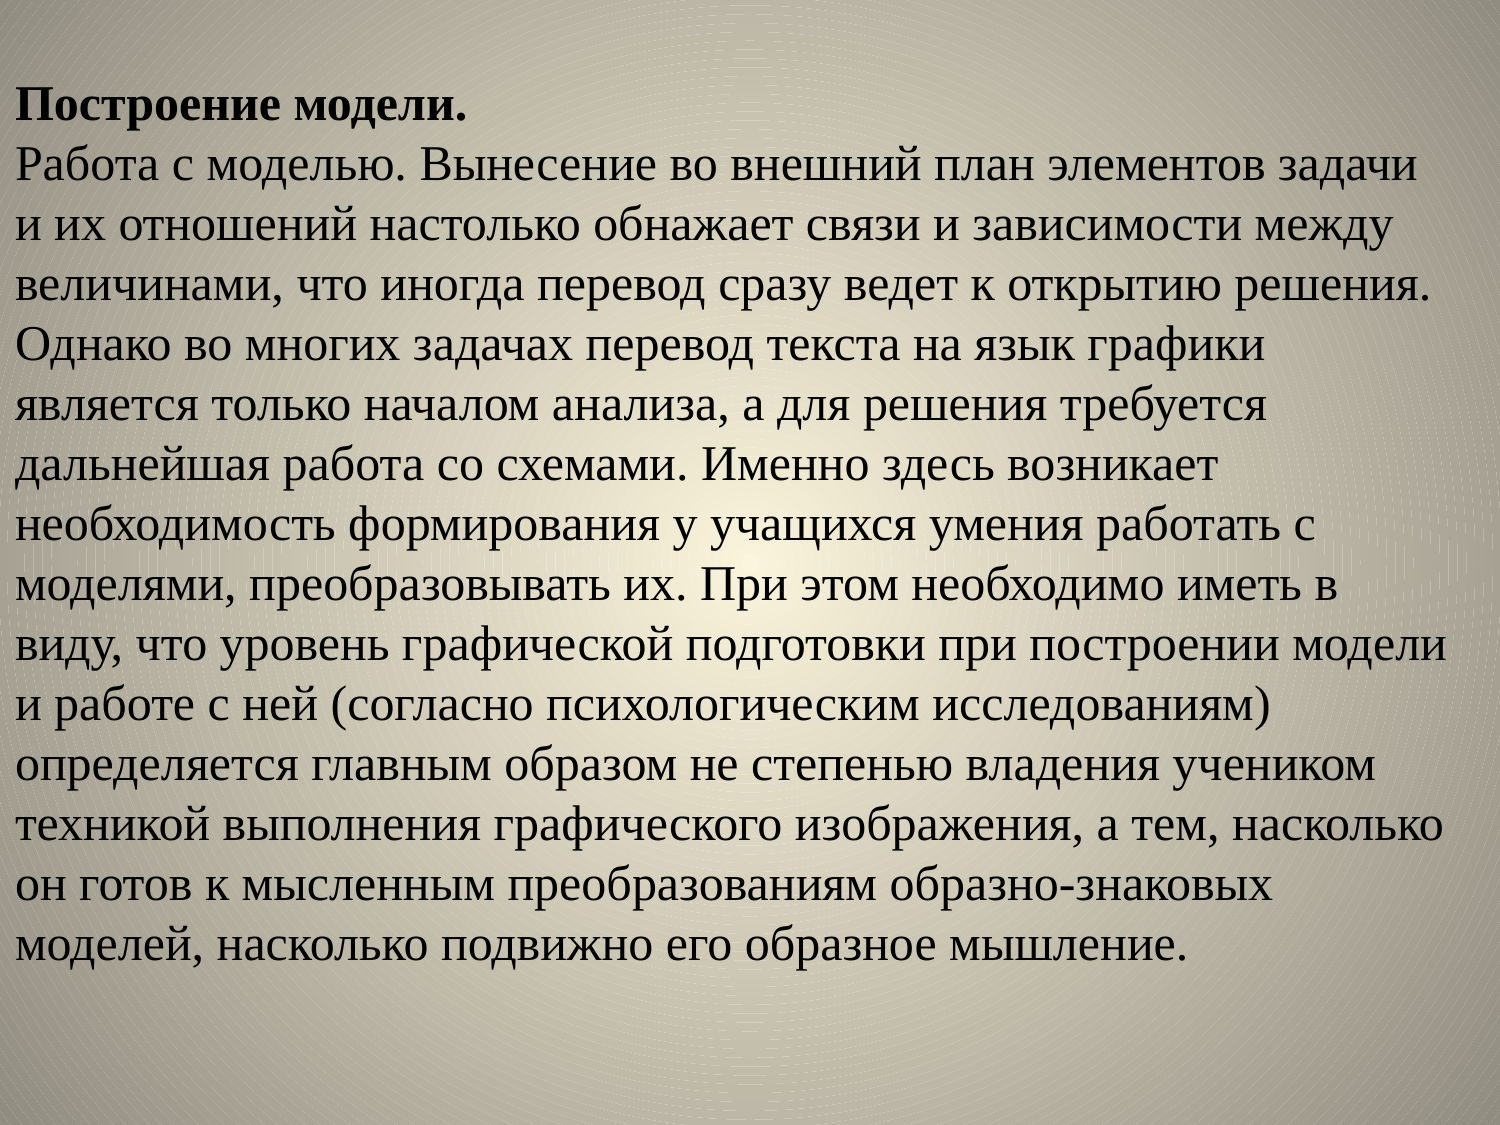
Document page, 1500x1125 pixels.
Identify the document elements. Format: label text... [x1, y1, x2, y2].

text_box Построение модели. Работа с моделью. Вынесение во внешний план элементов задачи и их отношений настолько обнажает связи и зависимости между величинами, что иногда перевод сразу ведет к открытию решения. Однако во многих задачах перевод текста на язык графики является только началом анализа, а для решения требуется дальнейшая работа со схемами. Именно здесь возникает необходимость формирования у учащихся умения работать с моделями, преобразовывать их. При этом необходимо иметь в виду, что уровень графической подготовки при построении модели и работе с ней (согласно психологическим исследованиям) определяется главным образом не степенью владения учеником техникой выполнения графического изображения, а тем, насколько он готов к мысленным преобразованиям образно-знаковых моделей, насколько подвижно его образное мышление. [0, 63, 1465, 978]
